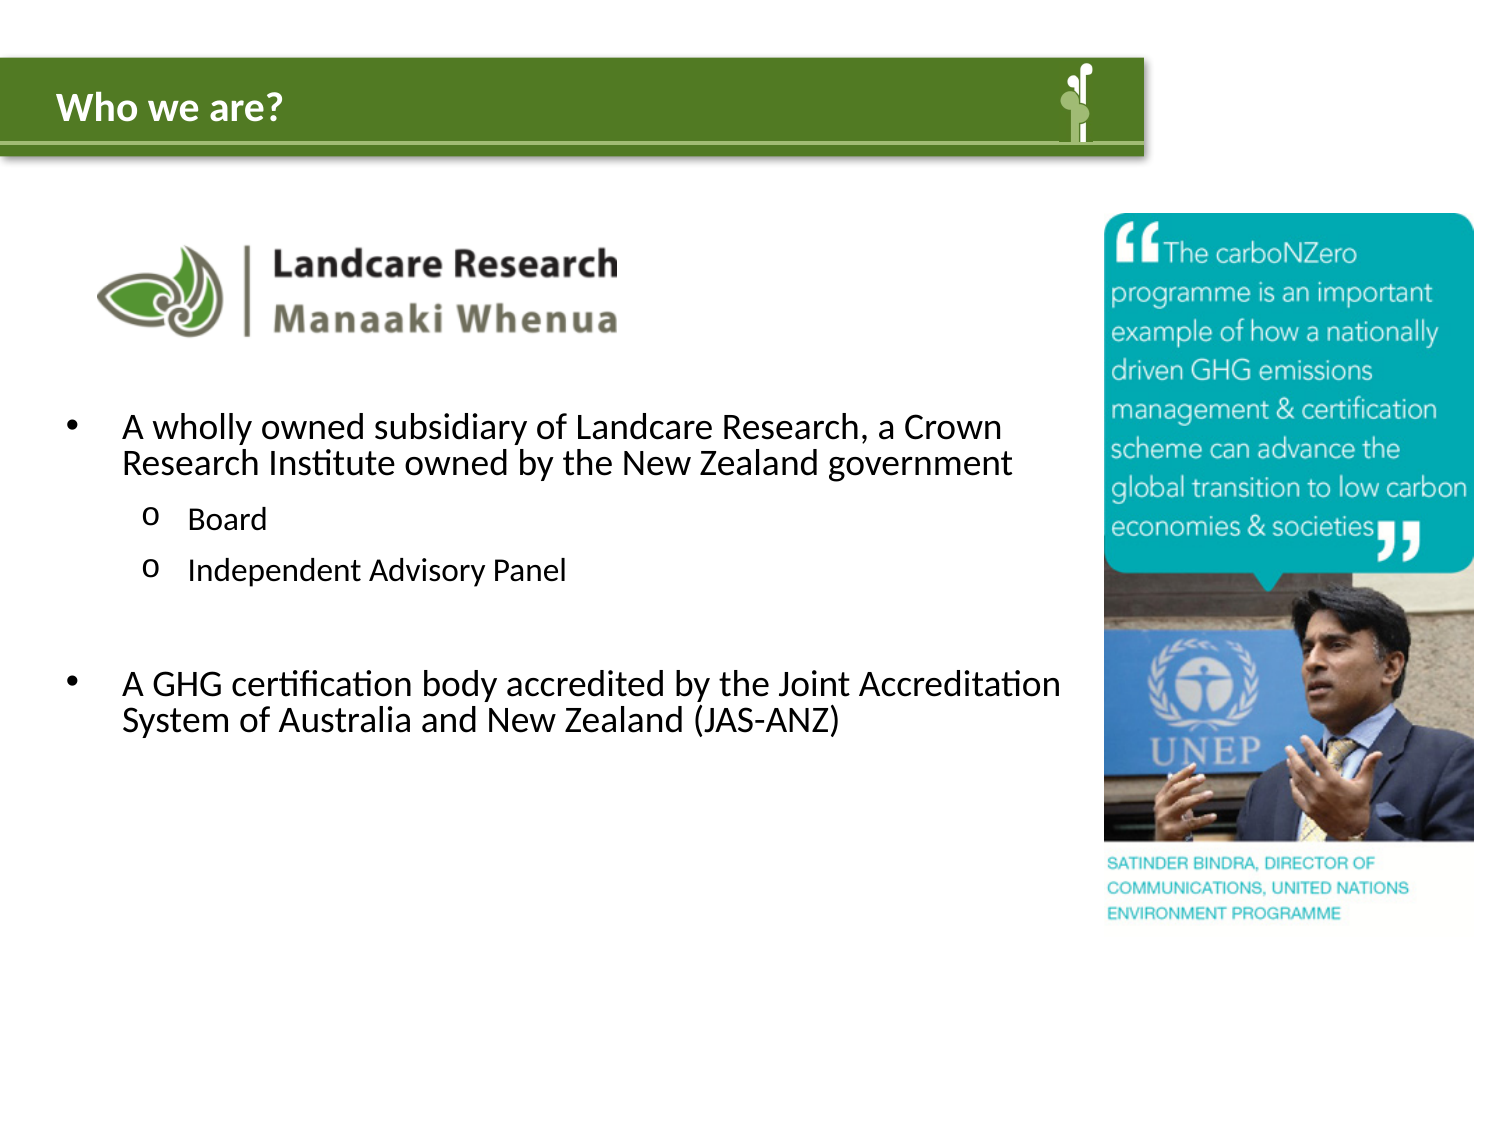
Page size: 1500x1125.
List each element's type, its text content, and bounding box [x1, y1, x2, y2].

text_box A wholly owned subsidiary of Landcare Research, a Crown Research Institute owned by the New Zealand government Board Independent Advisory Panel A GHG certification body accredited by the Joint Accreditation System of Australia and New Zealand (JAS-ANZ) [51, 218, 1102, 1090]
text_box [0, 57, 1145, 157]
picture [97, 235, 617, 347]
picture [1104, 213, 1474, 937]
